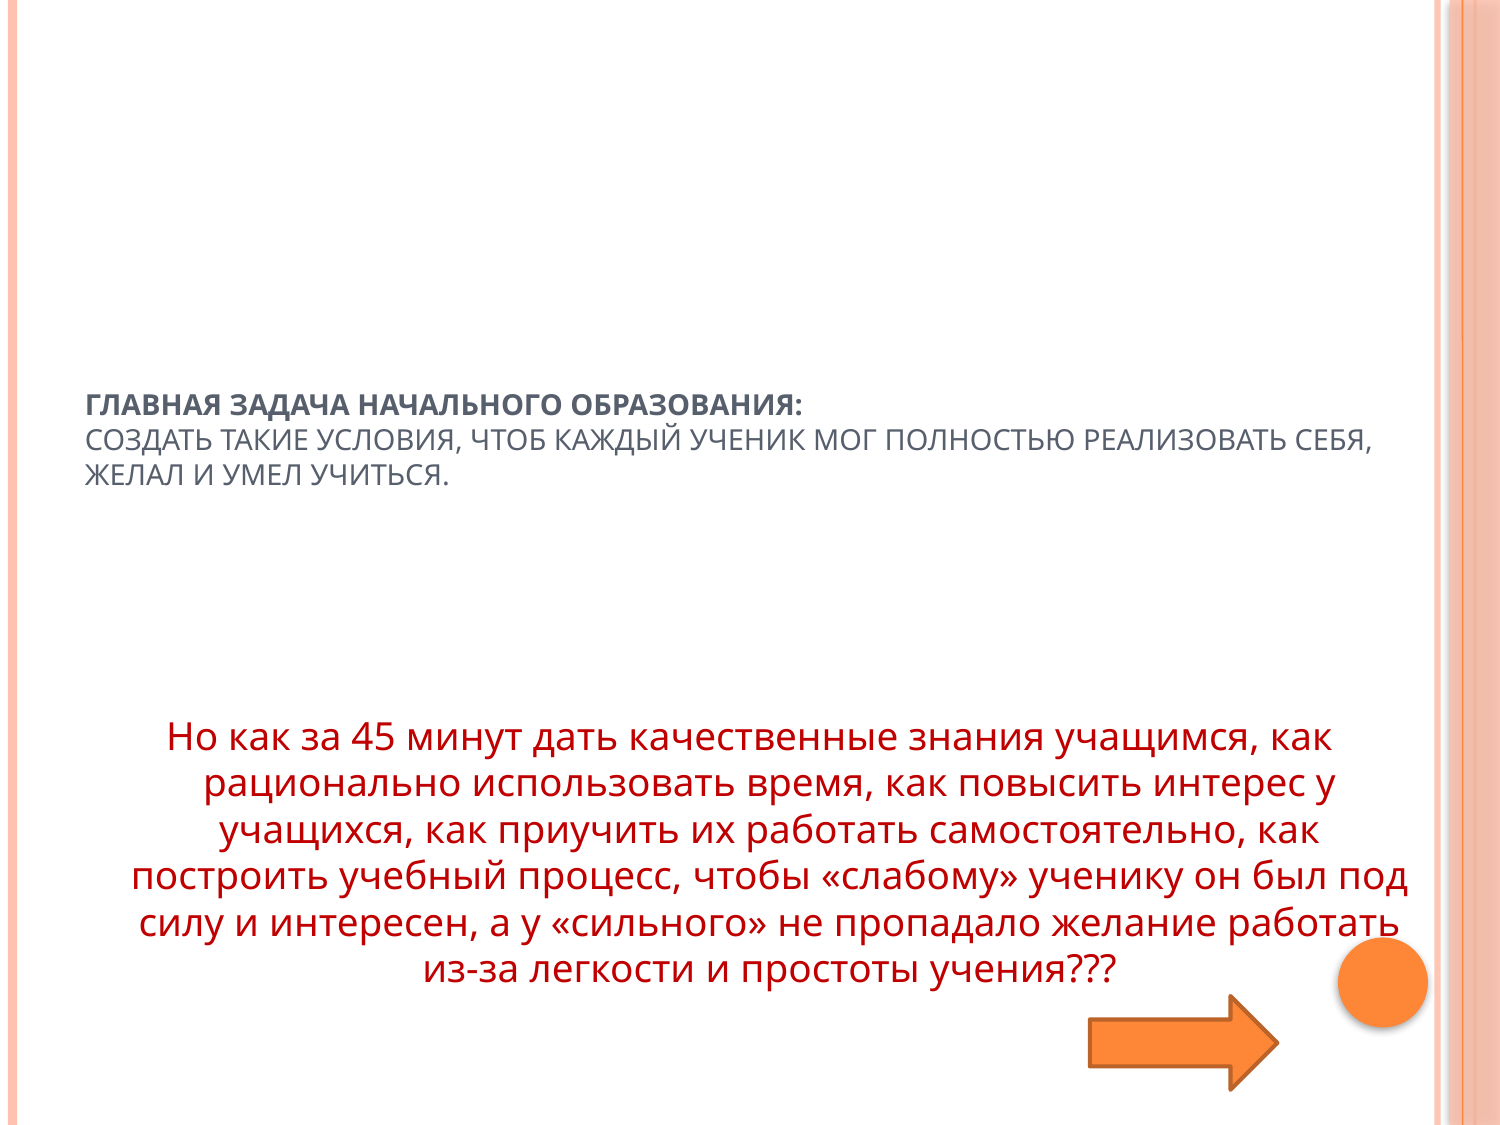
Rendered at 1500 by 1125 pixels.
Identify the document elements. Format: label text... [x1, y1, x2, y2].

title ГЛАВНАЯ ЗАДАЧА НАЧАЛЬНОГО ОБРАЗОВАНИЯ: создать такие условия, чтоб каждый ученик мог полностью реализовать себя, желал и умел учиться. [70, 269, 1421, 600]
list Но как за 45 минут дать качественные знания учащимся, как рационально использовать время, как повысить интерес у учащихся, как приучить их работать самостоятельно, как построить учебный процесс, чтобы «слабому» ученику он был под силу и интересен, а у «сильного» не пропадало желание работать из-за легкости и простоты учения??? [75, 632, 1425, 1005]
text_box [1087, 994, 1280, 1092]
